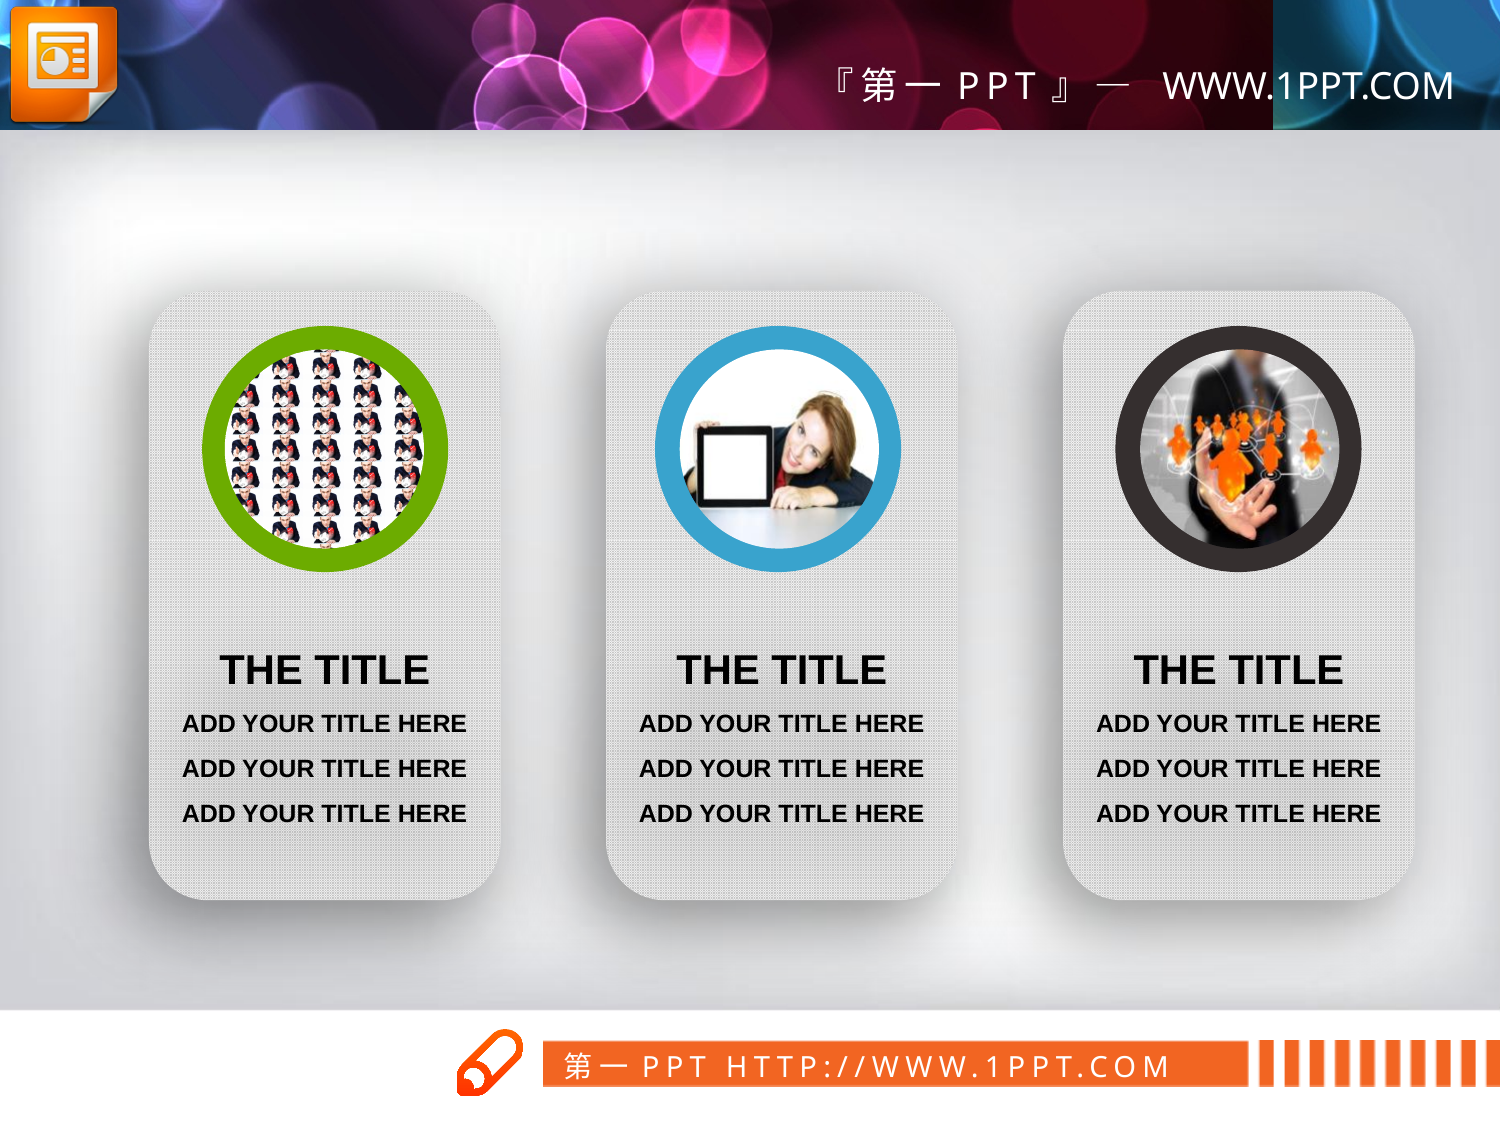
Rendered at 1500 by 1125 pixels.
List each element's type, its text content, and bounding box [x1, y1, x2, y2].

text_box [677, 347, 882, 551]
text_box THE TITLE ADD YOUR TITLE HERE ADD YOUR TITLE HERE ADD YOUR TITLE HERE [603, 288, 960, 903]
picture [543, 1040, 1500, 1087]
text_box [1113, 323, 1364, 575]
text_box [1138, 347, 1342, 551]
picture [0, 0, 1500, 1012]
text_box THE TITLE ADD YOUR TITLE HERE ADD YOUR TITLE HERE ADD YOUR TITLE HERE [1060, 288, 1417, 903]
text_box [148, 290, 501, 901]
text_box [652, 323, 904, 575]
